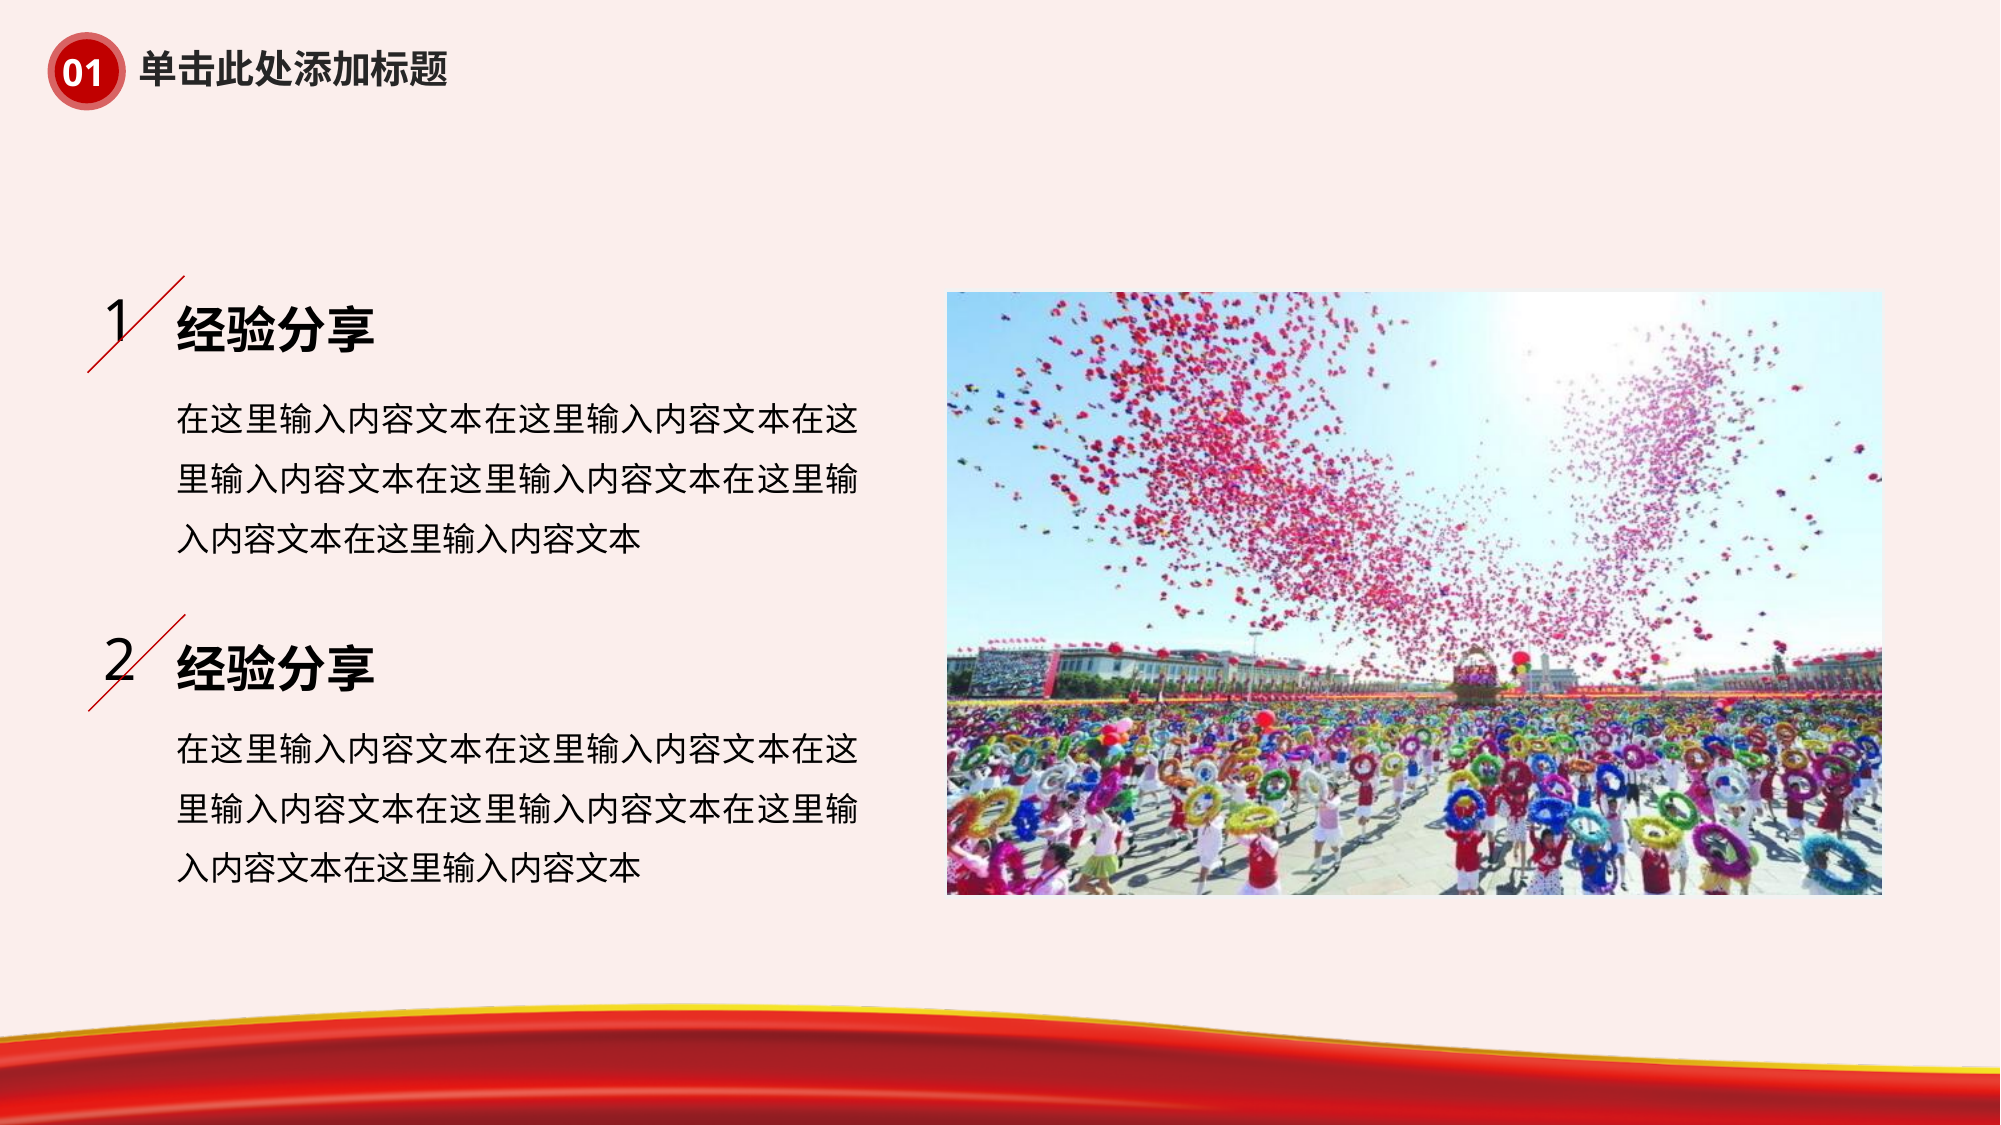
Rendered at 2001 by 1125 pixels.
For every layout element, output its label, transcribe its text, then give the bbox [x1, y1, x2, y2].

picture [946, 291, 1882, 896]
text_box 在这里输入内容文本在这里输入内容文本在这里输入内容文本在这里输入内容文本在这里输入内容文本在这里输入内容文本 [161, 370, 875, 566]
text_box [87, 275, 603, 373]
text_box [61, 101, 113, 111]
text_box 在这里输入内容文本在这里输入内容文本在这里输入内容文本在这里输入内容文本在这里输入内容文本在这里输入内容文本 [161, 700, 875, 895]
text_box 单击此处添加标题 [123, 36, 482, 99]
text_box 01 [47, 41, 149, 101]
picture [0, 931, 2000, 1125]
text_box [88, 614, 392, 712]
text_box [61, 32, 112, 41]
